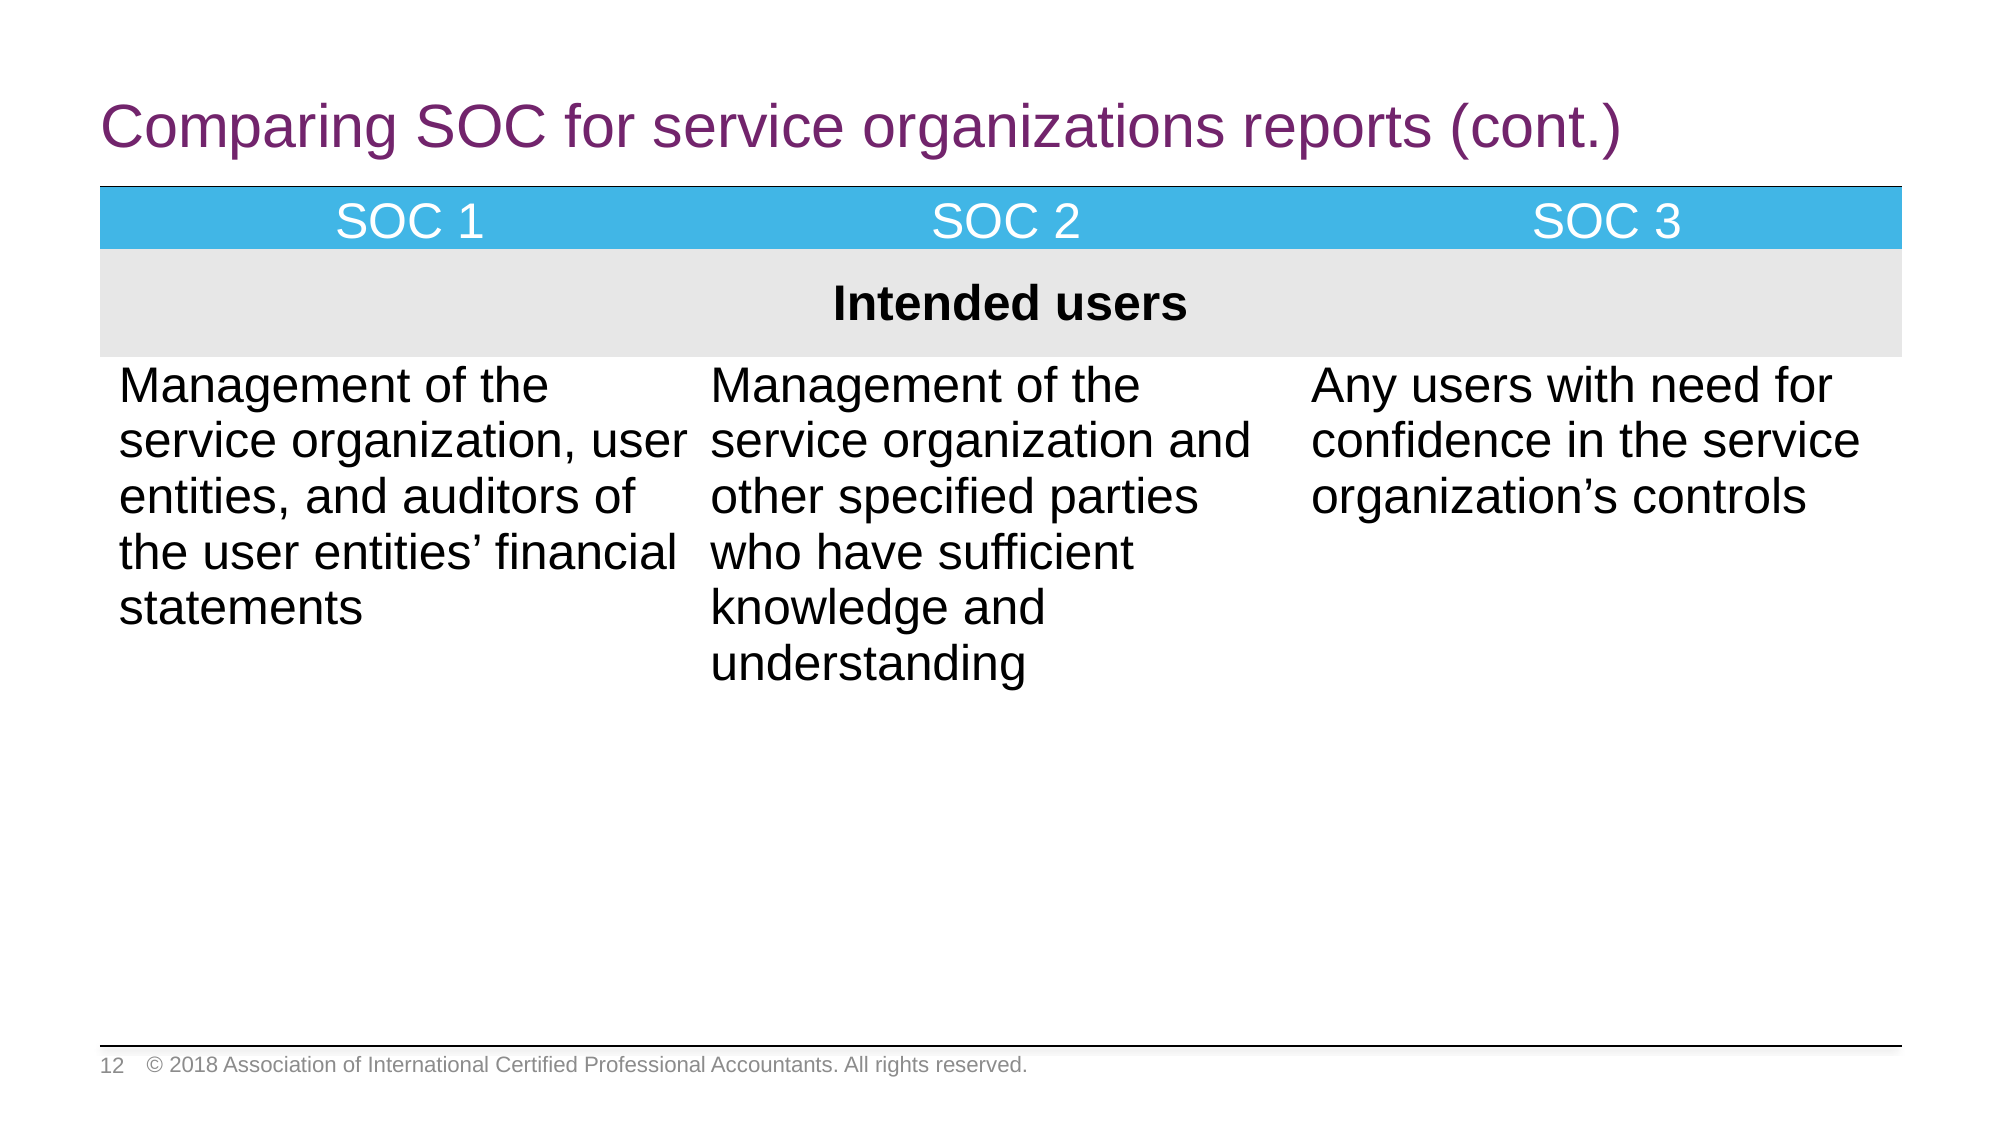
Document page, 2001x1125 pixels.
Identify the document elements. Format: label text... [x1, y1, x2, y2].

title Comparing SOC for service organizations reports (cont.) [100, 30, 1800, 160]
footer © 2018 Association of International Certified Professional Accountants. All rights reserved. [147, 1050, 1900, 1111]
table_header SOC 3 [1302, 187, 1902, 249]
table_cell Any users with need for confidence in the service organization’s controls [1302, 357, 1902, 1045]
table_header SOC 2 [701, 187, 1302, 249]
slide_number 12 [99, 1050, 147, 1111]
table_cell Management of the service organization and other specified parties who have sufficient knowledge and understanding [701, 357, 1302, 1045]
table_cell Intended users [100, 249, 1902, 357]
table_header SOC 1 [100, 187, 701, 249]
table_cell Management of the service organization, user entities, and auditors of the user entities’ financial statements [100, 357, 701, 1045]
